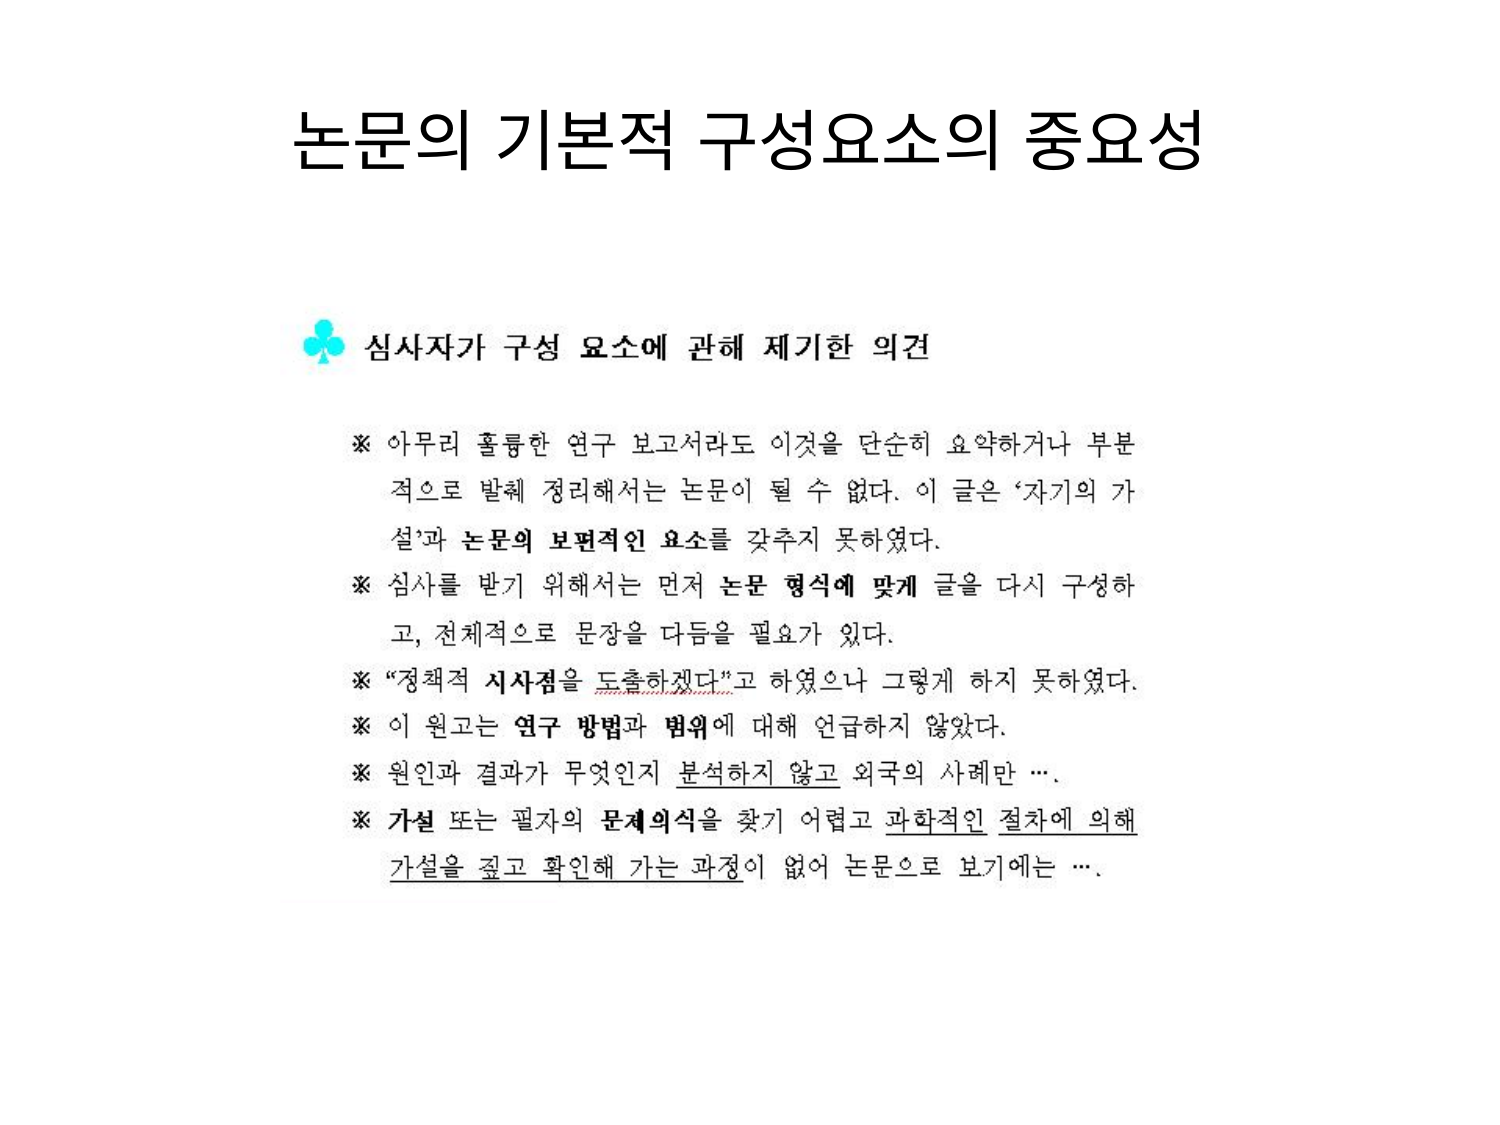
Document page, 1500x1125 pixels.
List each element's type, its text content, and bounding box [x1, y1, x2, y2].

picture [265, 306, 1235, 903]
title 논문의 기본적 구성요소의 중요성 [75, 45, 1425, 233]
